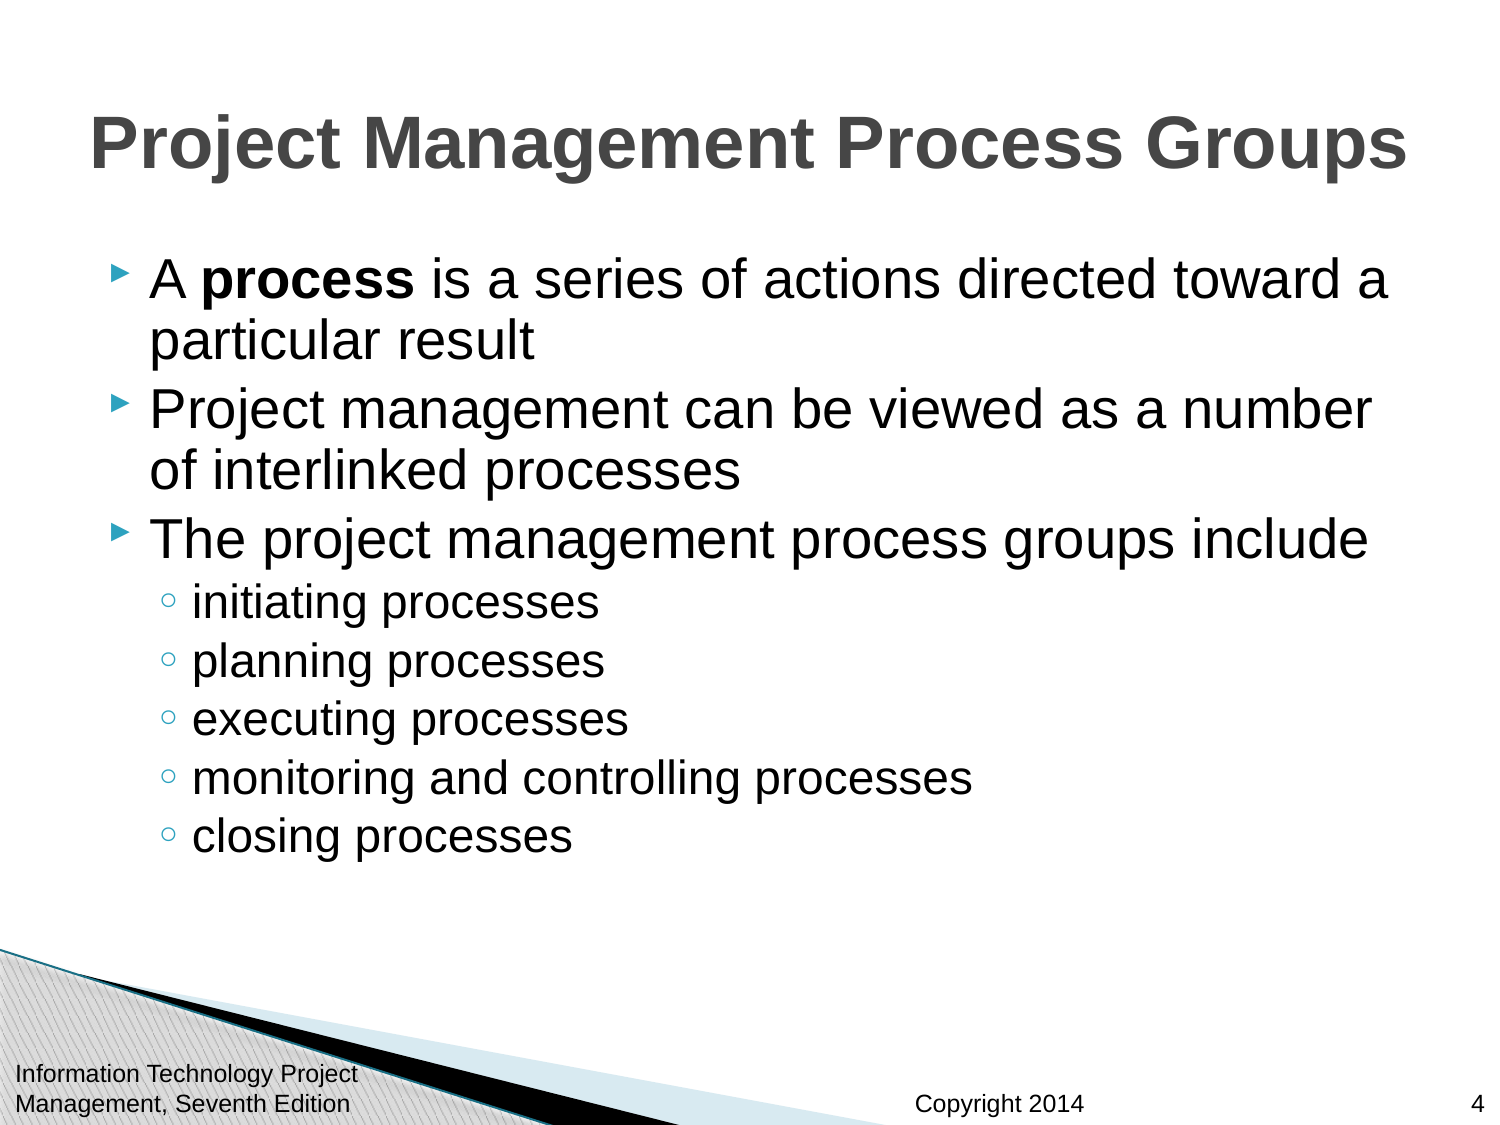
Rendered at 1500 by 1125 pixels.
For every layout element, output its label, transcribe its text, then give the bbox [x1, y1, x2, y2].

footer Information Technology Project Management, Seventh Edition [0, 1065, 425, 1125]
slide_number 4 [1408, 1065, 1500, 1125]
title Project Management Process Groups [75, 45, 1425, 233]
list A process is a series of actions directed toward a particular result Project management can be viewed as a number of interlinked processes The project management process groups include initiating processes planning processes executing processes monitoring and controlling processes closing processes [74, 242, 1426, 986]
